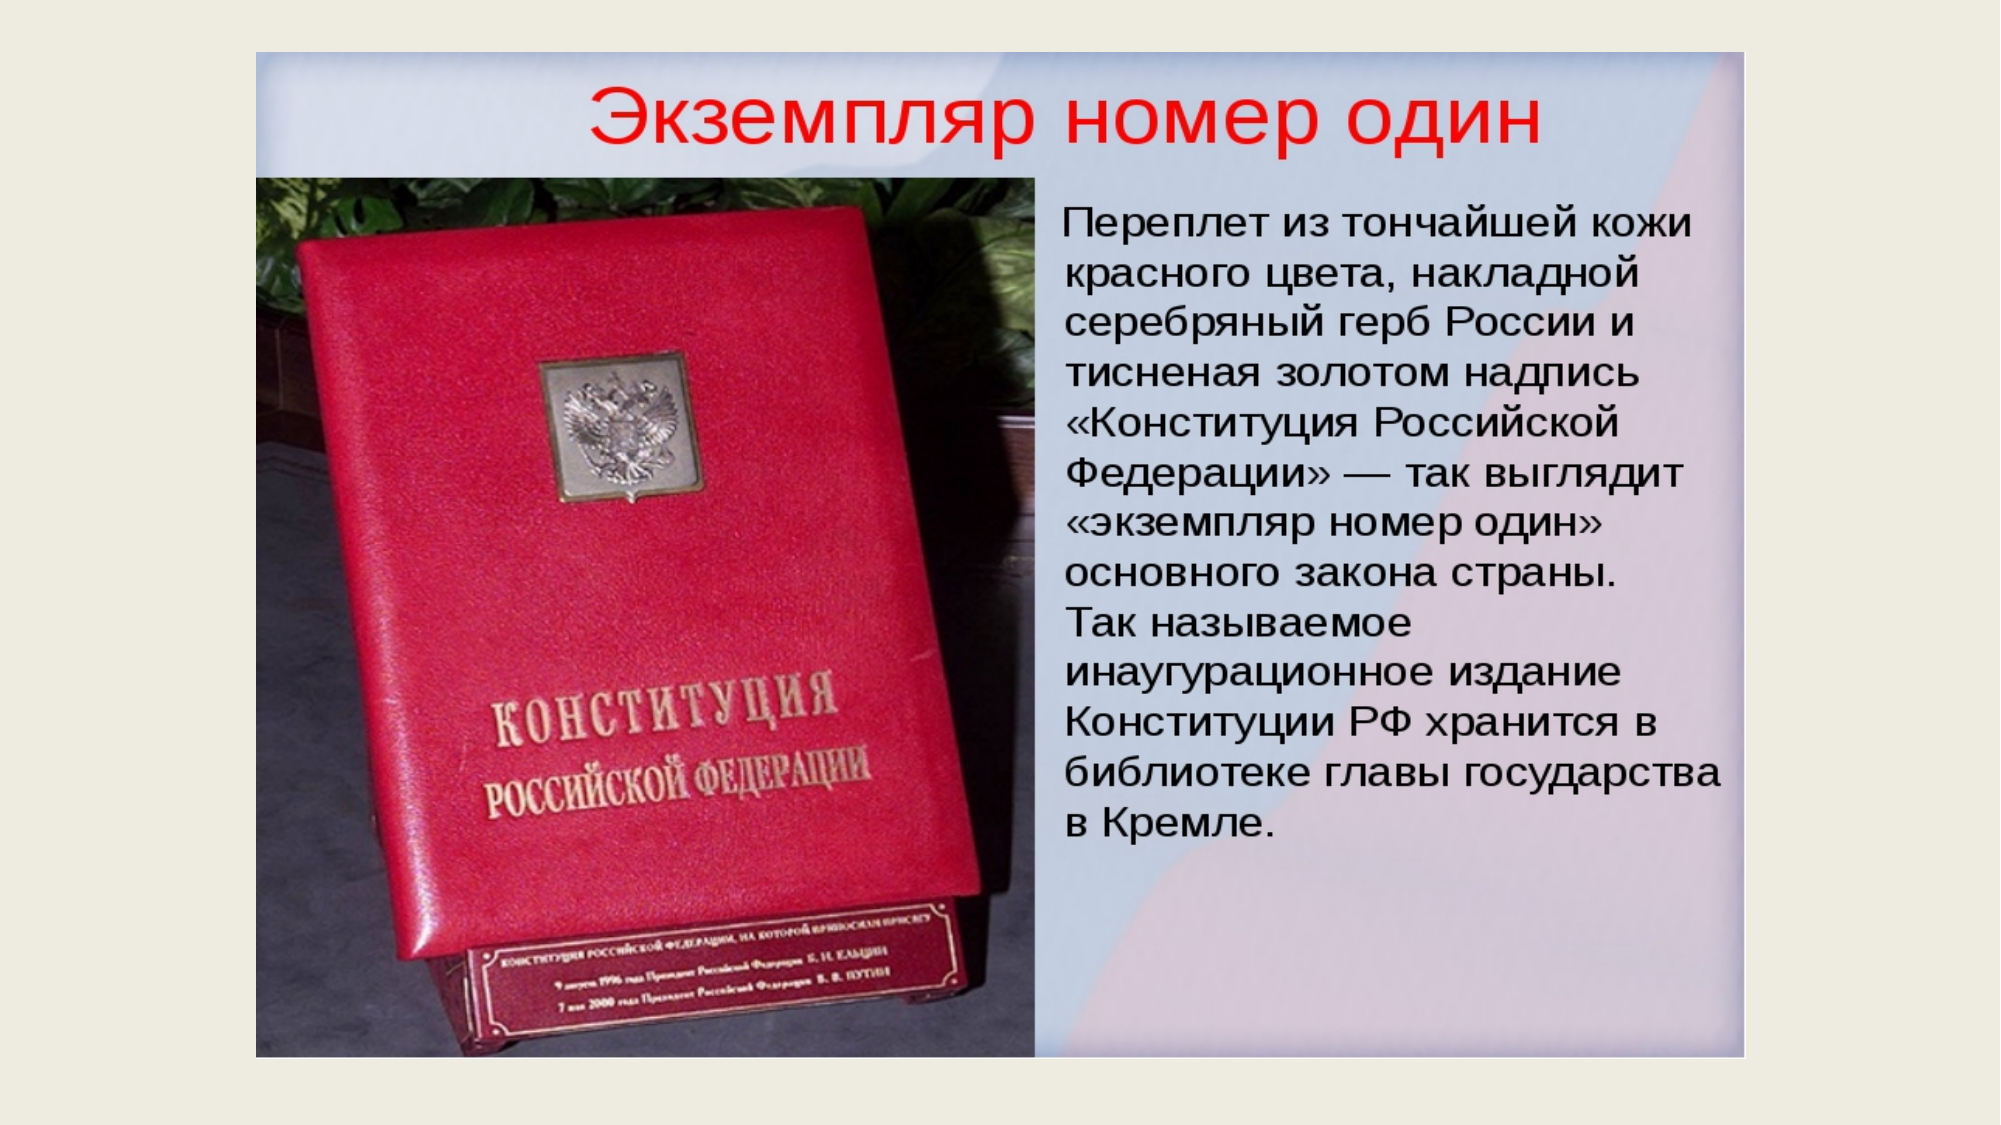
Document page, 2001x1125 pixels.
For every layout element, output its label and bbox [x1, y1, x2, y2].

picture [256, 51, 1746, 1060]
